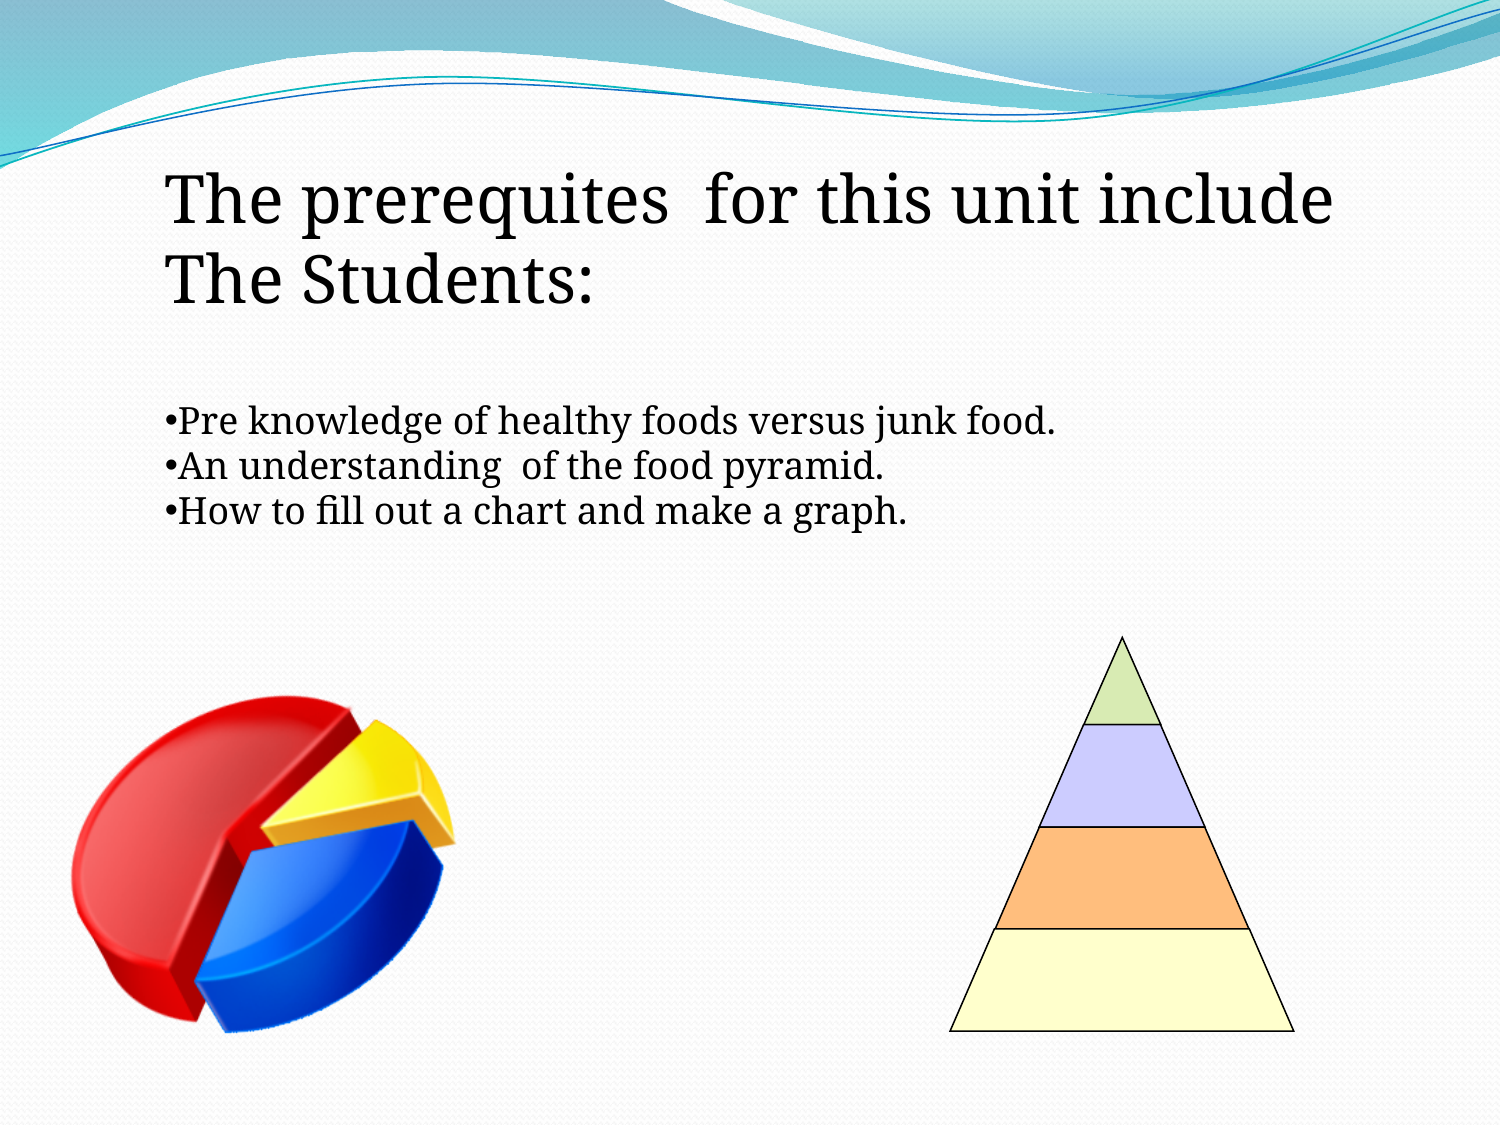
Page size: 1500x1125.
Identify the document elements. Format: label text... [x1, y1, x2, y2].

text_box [949, 637, 1294, 1032]
text_box The prerequites for this unit include The Students: Pre knowledge of healthy foods versus junk food. An understanding of the food pyramid. How to fill out a chart and make a graph. [150, 149, 1444, 585]
picture [62, 674, 463, 1076]
